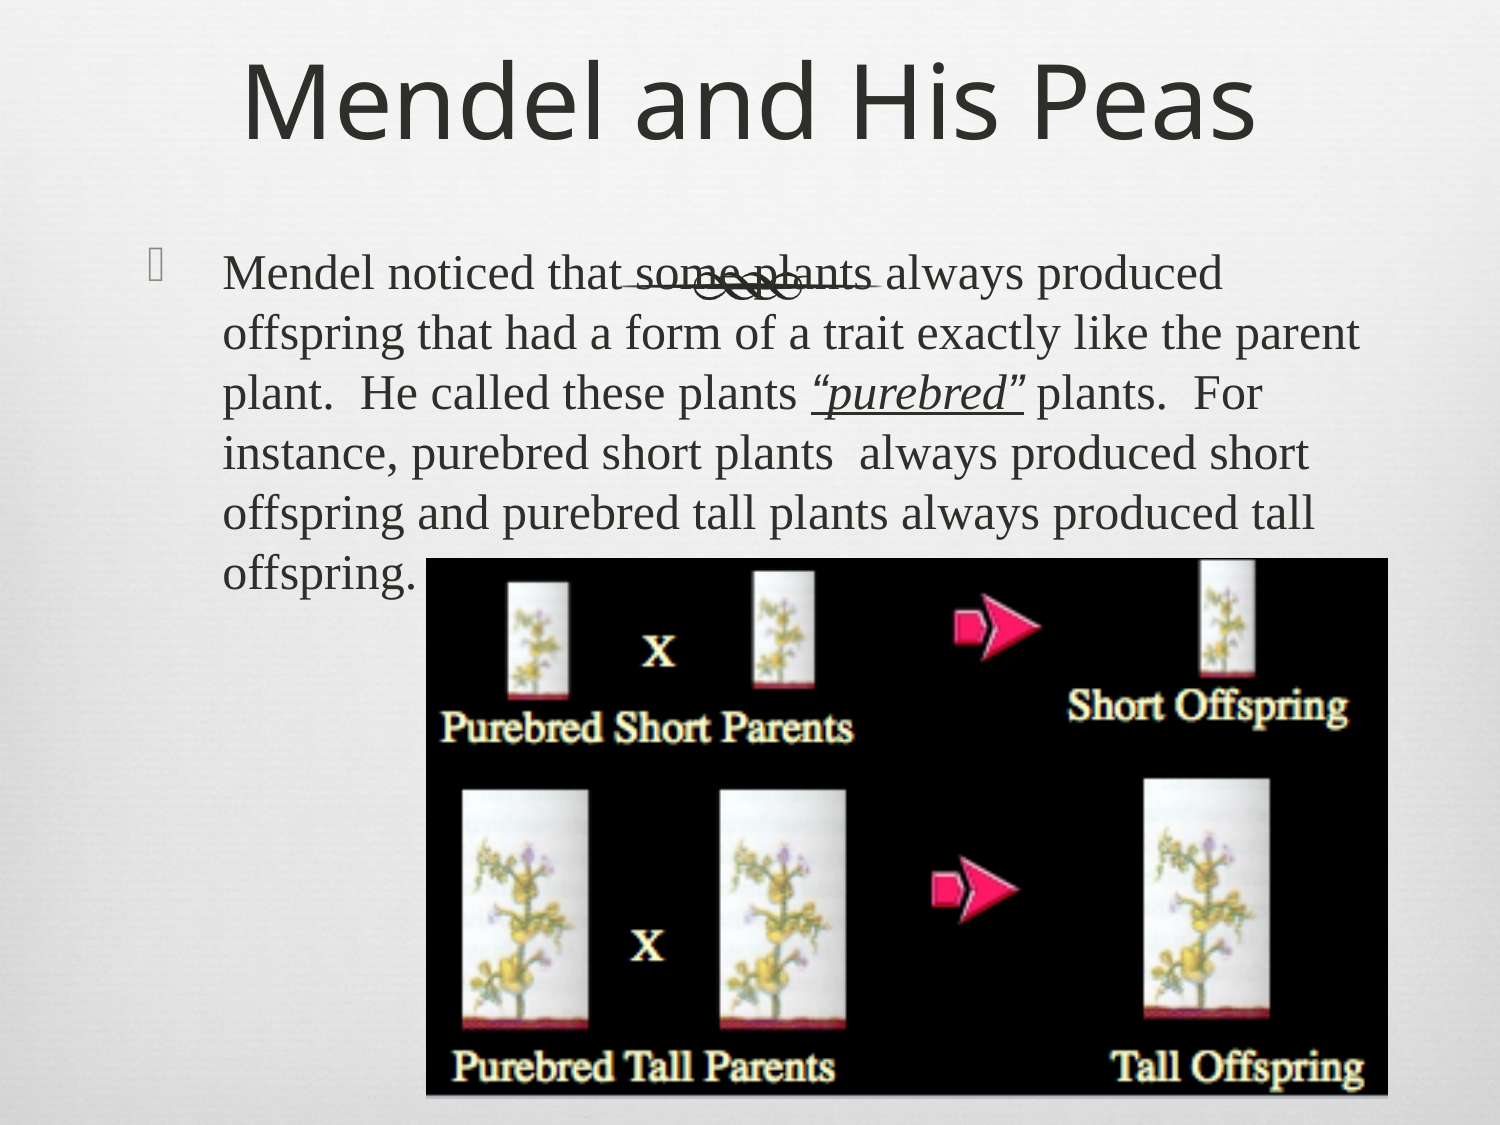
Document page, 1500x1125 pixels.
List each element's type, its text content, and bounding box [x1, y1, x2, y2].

title Mendel and His Peas [112, 11, 1388, 185]
picture [426, 557, 1388, 1100]
list Mendel noticed that some plants always produced offspring that had a form of a trait exactly like the parent plant. He called these plants “purebred” plants. For instance, purebred short plants always produced short offspring and purebred tall plants always produced tall offspring. [132, 231, 1388, 617]
